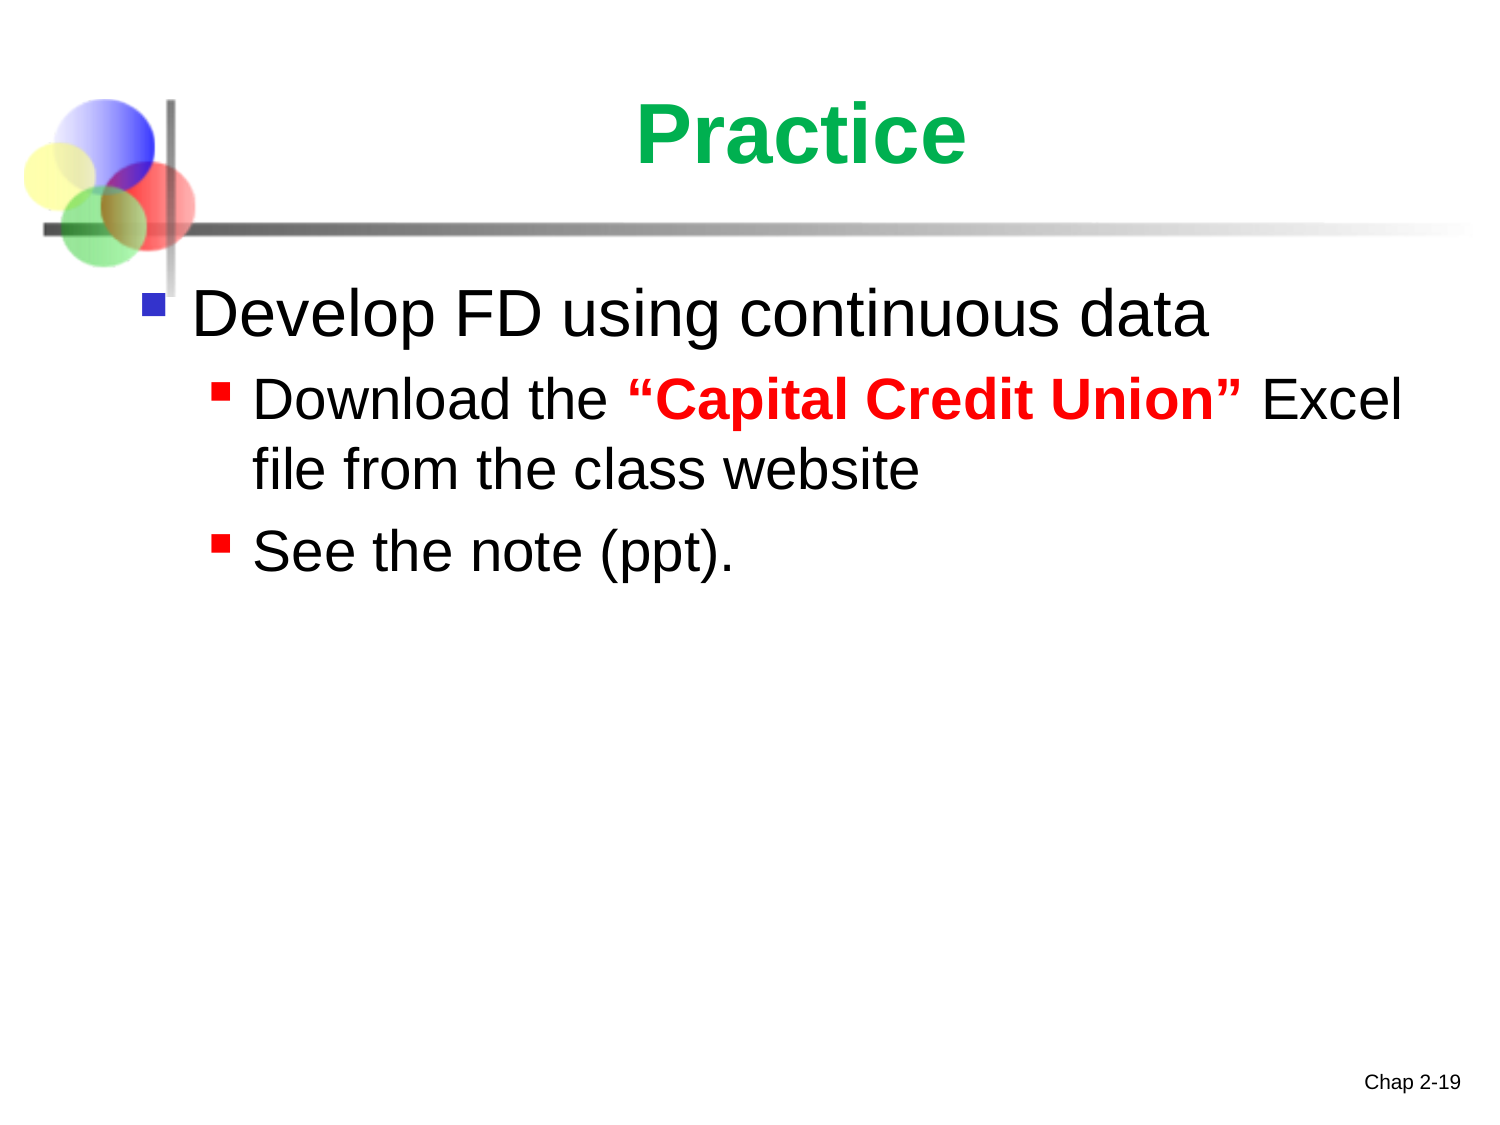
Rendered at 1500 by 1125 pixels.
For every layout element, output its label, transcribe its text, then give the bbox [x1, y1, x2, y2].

title Practice [162, 62, 1442, 188]
list Develop FD using continuous data Download the “Capital Credit Union” Excel file from the class website See the note (ppt). [124, 262, 1451, 938]
slide_number Chap 2-19 [1162, 1049, 1476, 1101]
picture [24, 99, 1475, 297]
